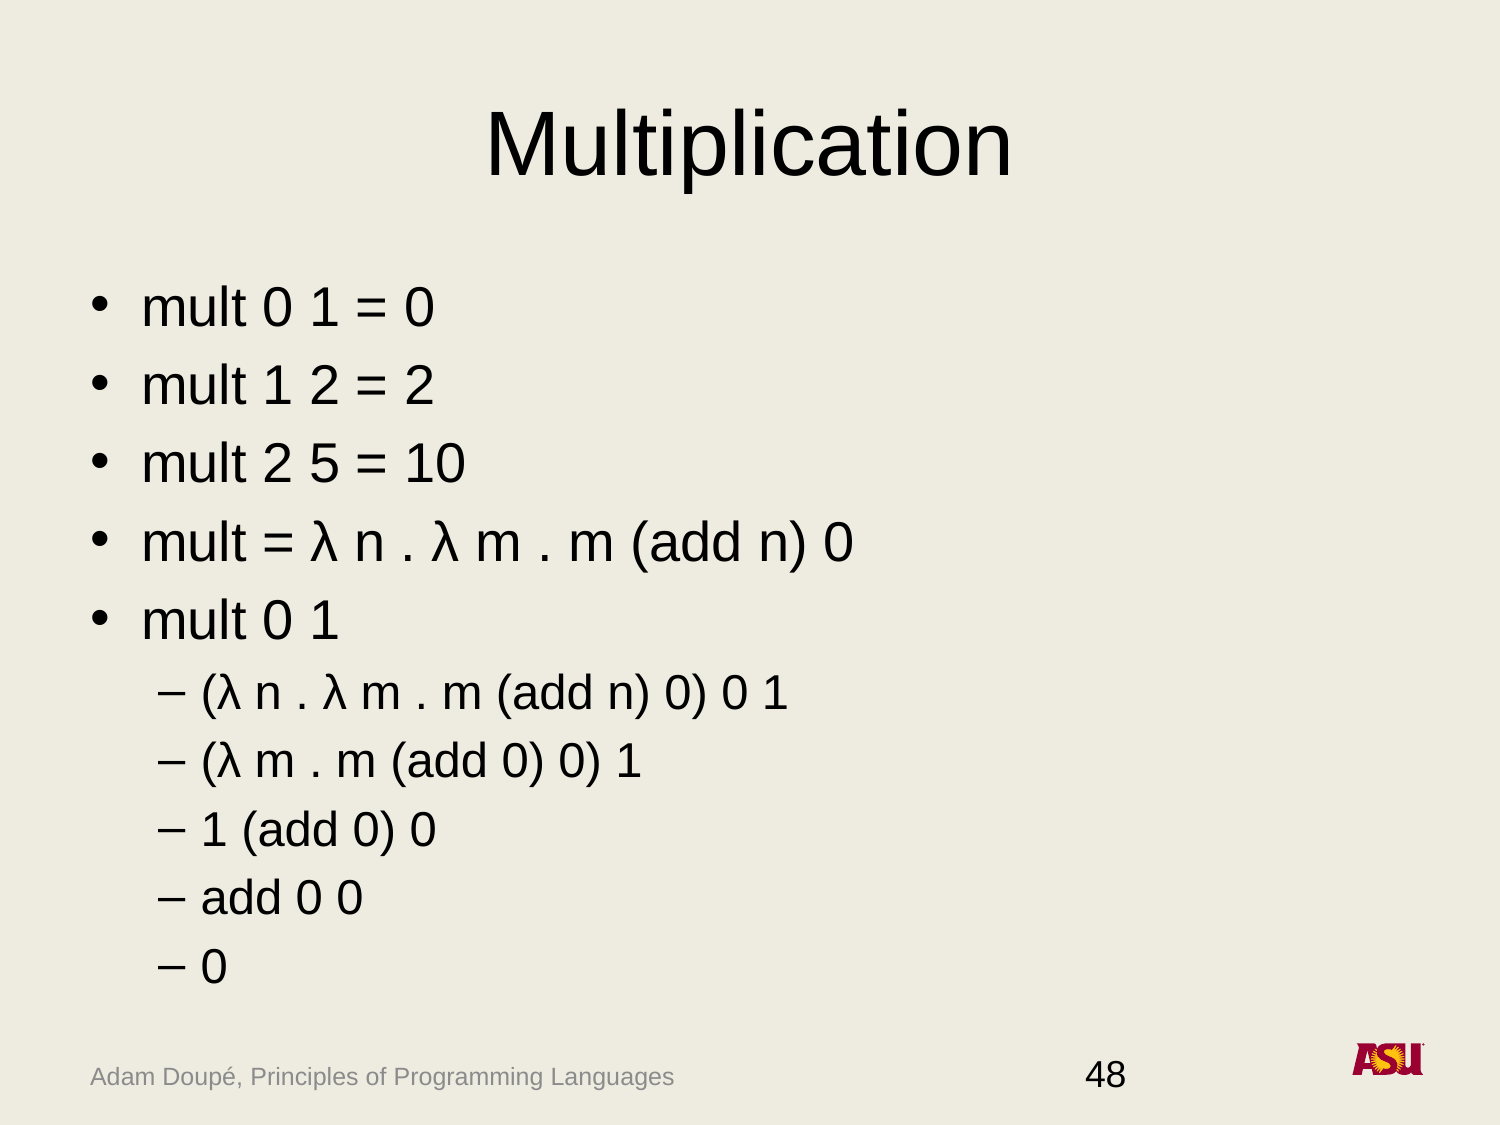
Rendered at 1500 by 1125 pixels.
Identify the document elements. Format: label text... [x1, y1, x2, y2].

list mult 0 1 = 0 mult 1 2 = 2 mult 2 5 = 10 mult = λ n . λ m . m (add n) 0 mult 0 1 (λ n . λ m . m (add n) 0) 0 1 (λ m . m (add 0) 0) 1 1 (add 0) 0 add 0 0 0 [75, 262, 1425, 1005]
title Multiplication [75, 45, 1425, 233]
slide_number 48 [1070, 1042, 1421, 1103]
